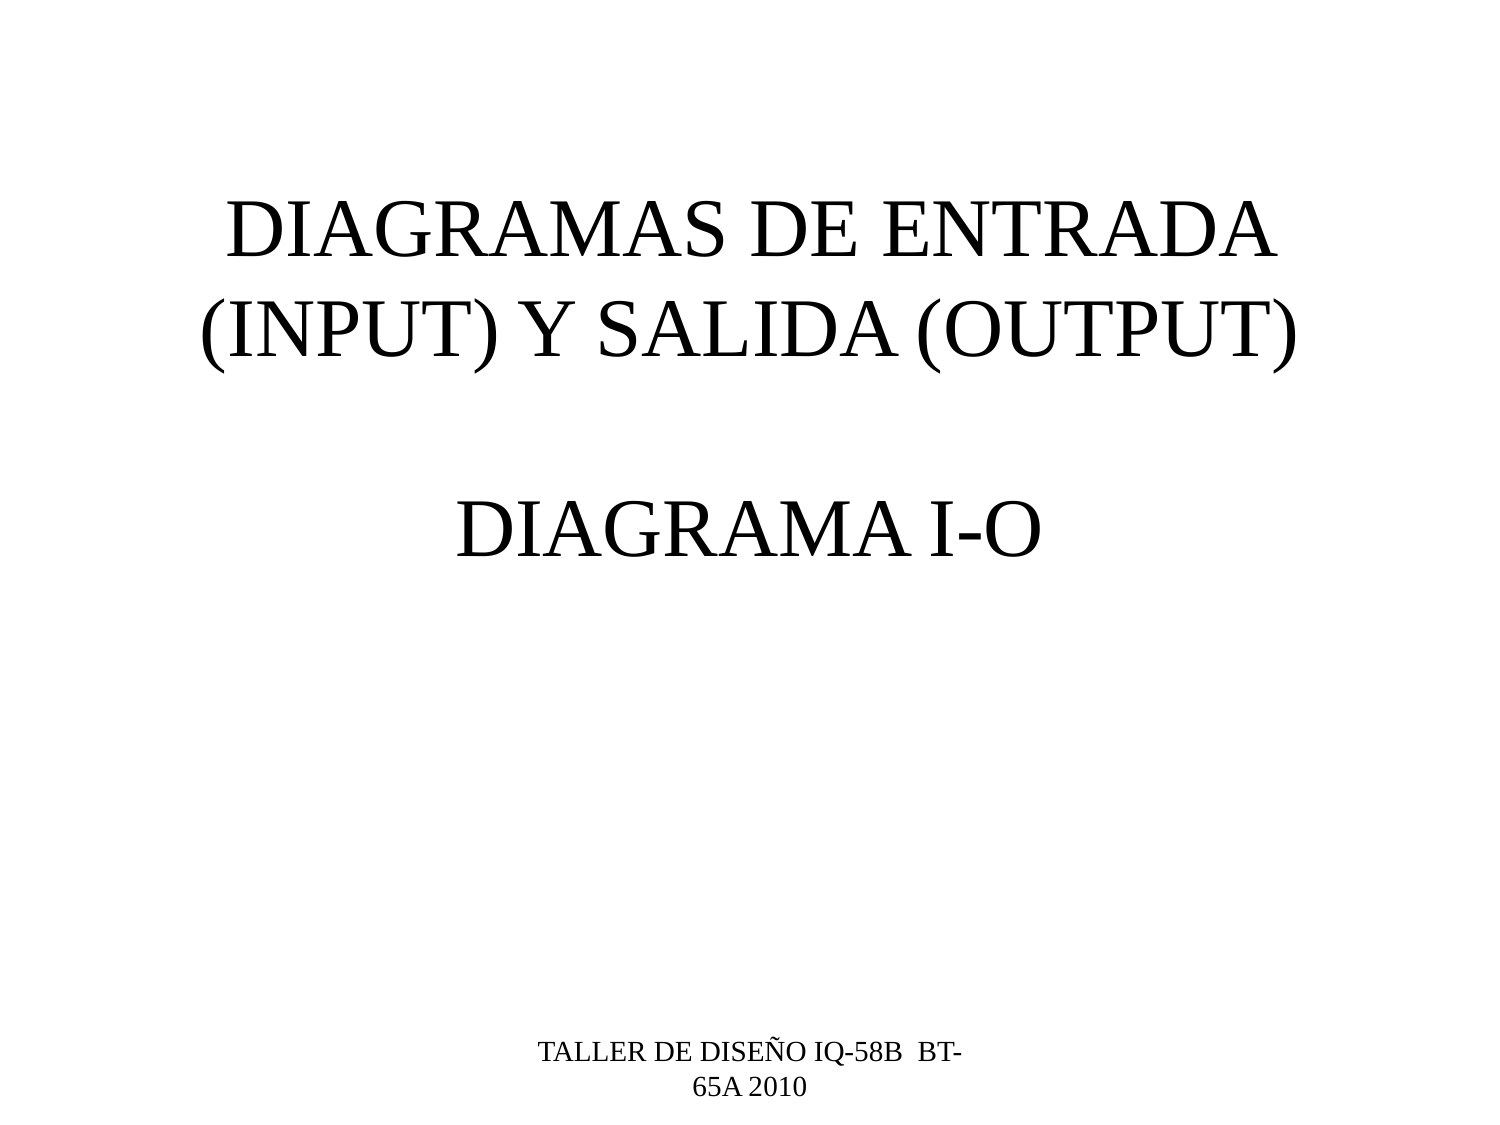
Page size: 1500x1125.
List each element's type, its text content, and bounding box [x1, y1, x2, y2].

title DIAGRAMAS DE ENTRADA (INPUT) Y SALIDA (OUTPUT) DIAGRAMA I-O [111, 278, 1388, 467]
footer TALLER DE DISEÑO IQ-58B BT-65A 2010 [512, 1024, 988, 1101]
